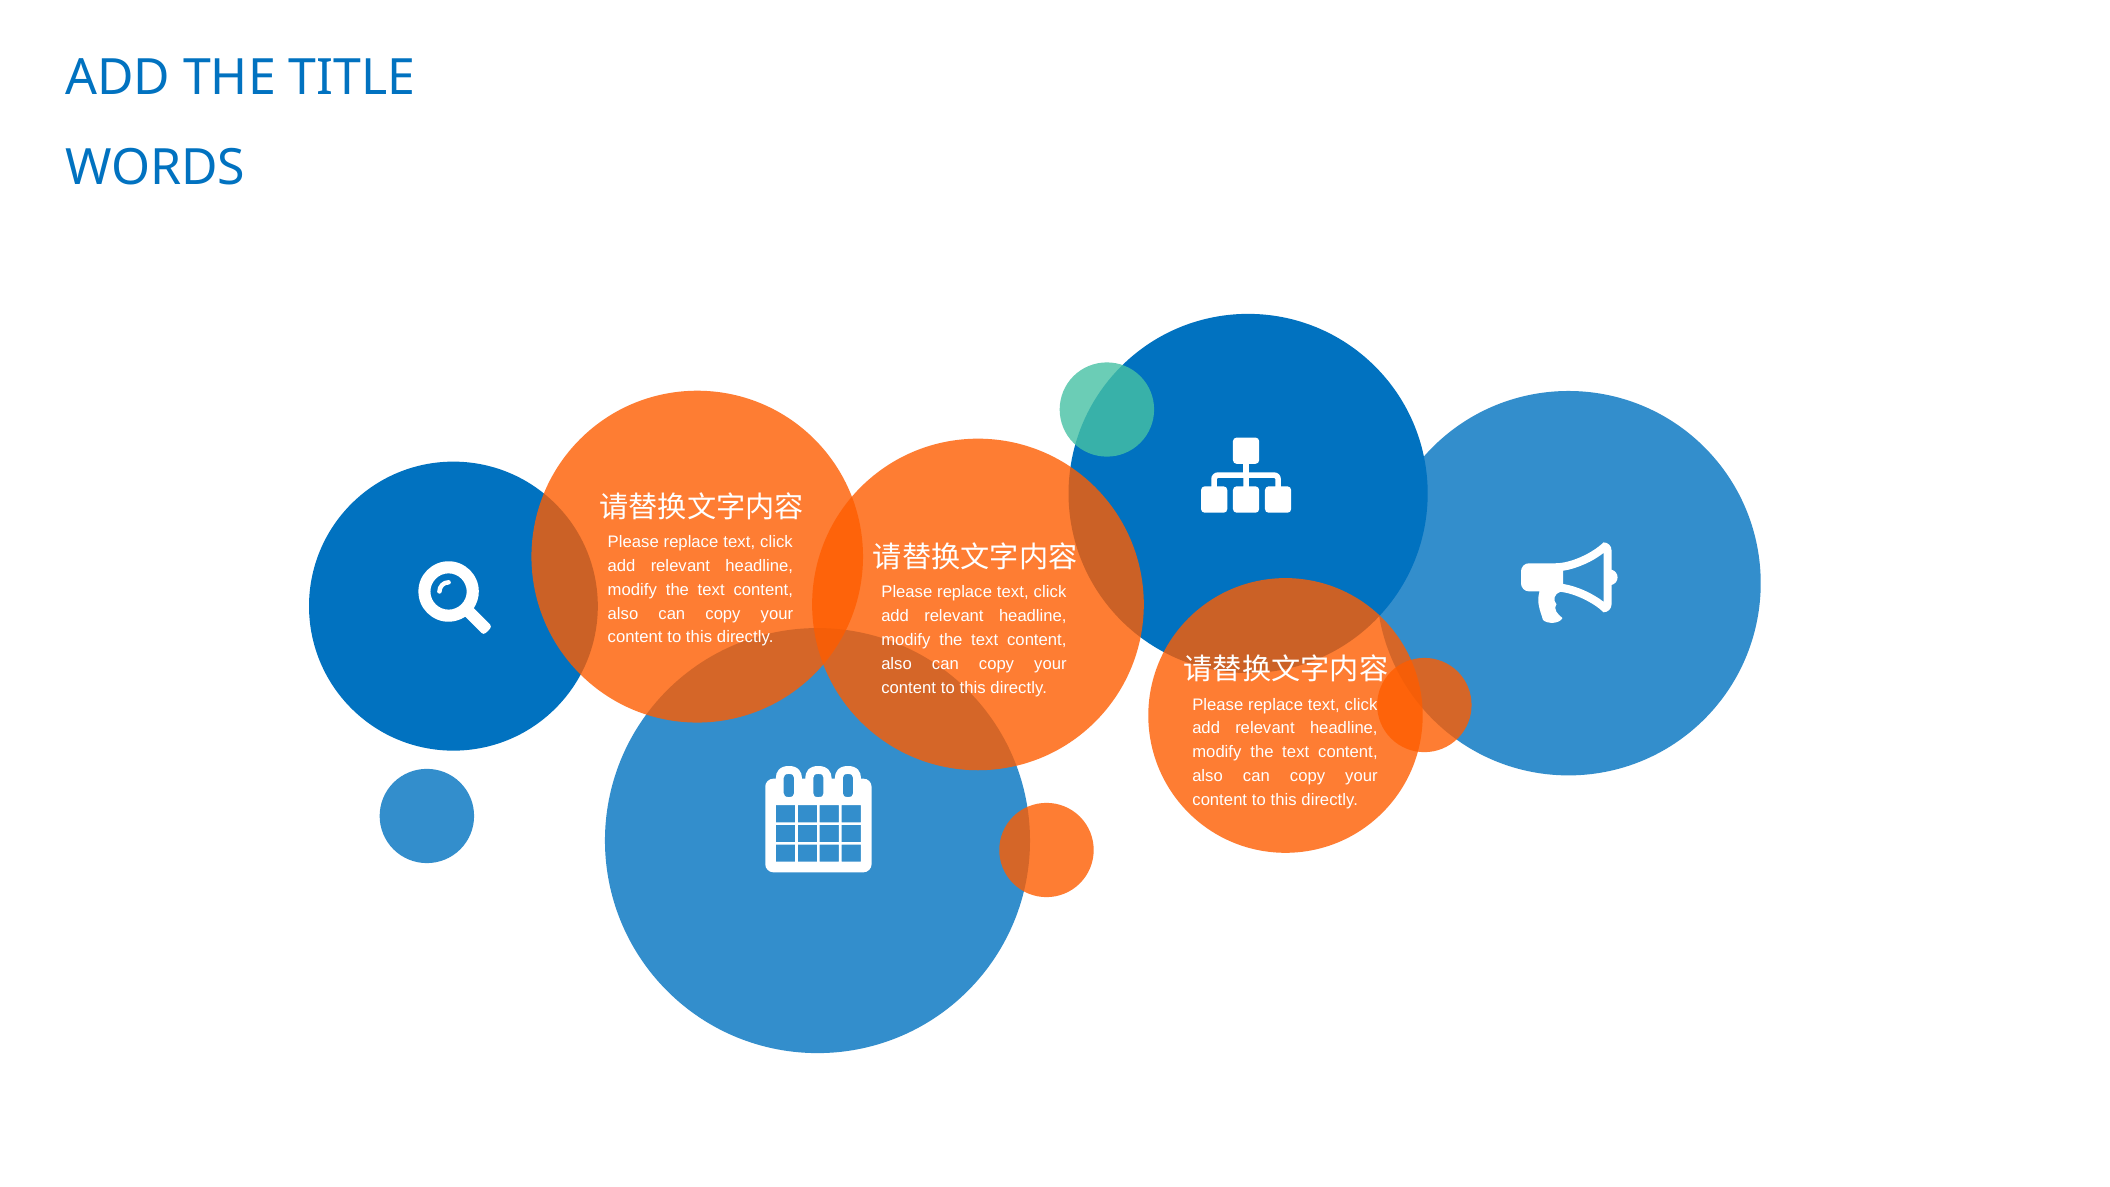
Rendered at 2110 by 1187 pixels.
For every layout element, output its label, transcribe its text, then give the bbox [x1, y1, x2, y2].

text_box Please replace text, click add relevant headline, modify the text content, also can copy your content to this directly. [881, 577, 1068, 697]
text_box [308, 461, 598, 751]
text_box 请替换文字内容 [1156, 674, 1376, 686]
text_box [604, 628, 1031, 1054]
text_box [379, 768, 475, 864]
text_box [1031, 802, 1094, 898]
text_box [1148, 674, 1409, 853]
text_box [561, 390, 852, 694]
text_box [1376, 390, 1761, 776]
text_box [1068, 313, 1428, 674]
text_box Please replace text, click add relevant headline, modify the text content, also can copy your content to this directly. [1192, 689, 1378, 809]
text_box [1059, 382, 1068, 437]
text_box [1031, 674, 1129, 762]
text_box 请替换文字内容 [598, 481, 832, 523]
text_box 请替换文字内容 [845, 531, 1068, 574]
text_box Please replace text, click add relevant headline, modify the text content, also can copy your content to this directly. [607, 526, 794, 628]
text_box ADD THE TITLE WORDS [50, 7, 583, 202]
text_box [812, 438, 1068, 628]
